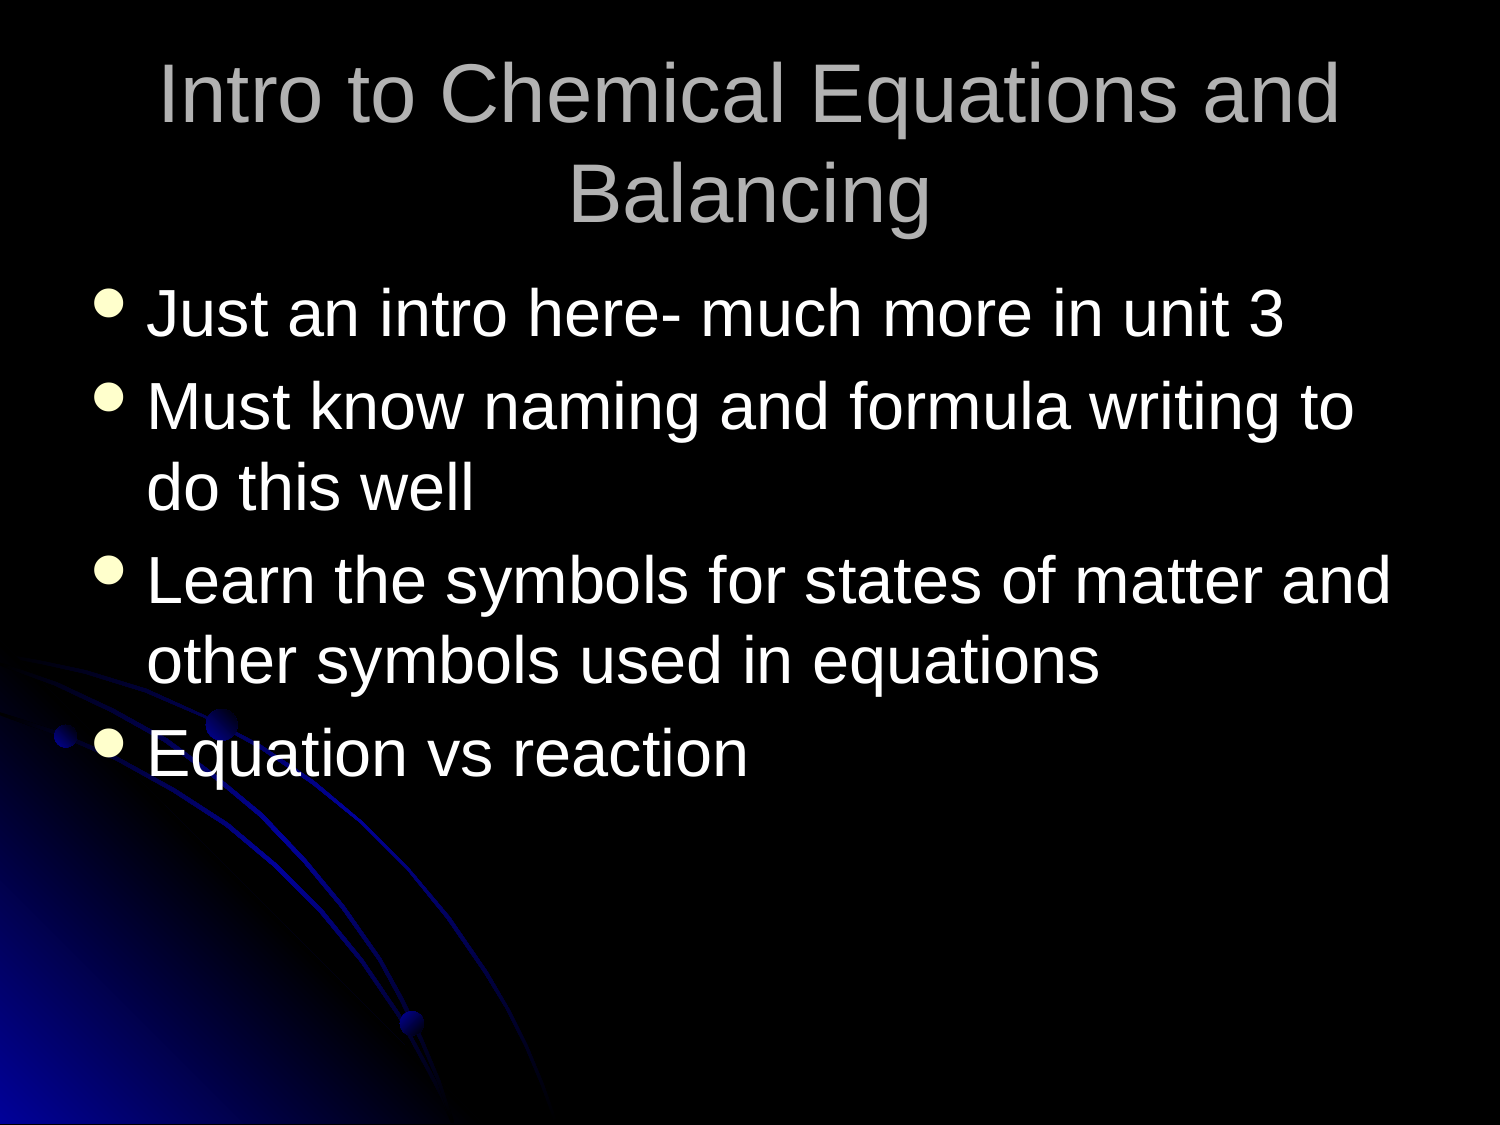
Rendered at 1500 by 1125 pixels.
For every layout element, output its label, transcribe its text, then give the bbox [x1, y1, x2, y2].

list Just an intro here- much more in unit 3 Must know naming and formula writing to do this well Learn the symbols for states of matter and other symbols used in equations Equation vs reaction [74, 262, 1426, 1006]
title Intro to Chemical Equations and Balancing [74, 45, 1426, 233]
